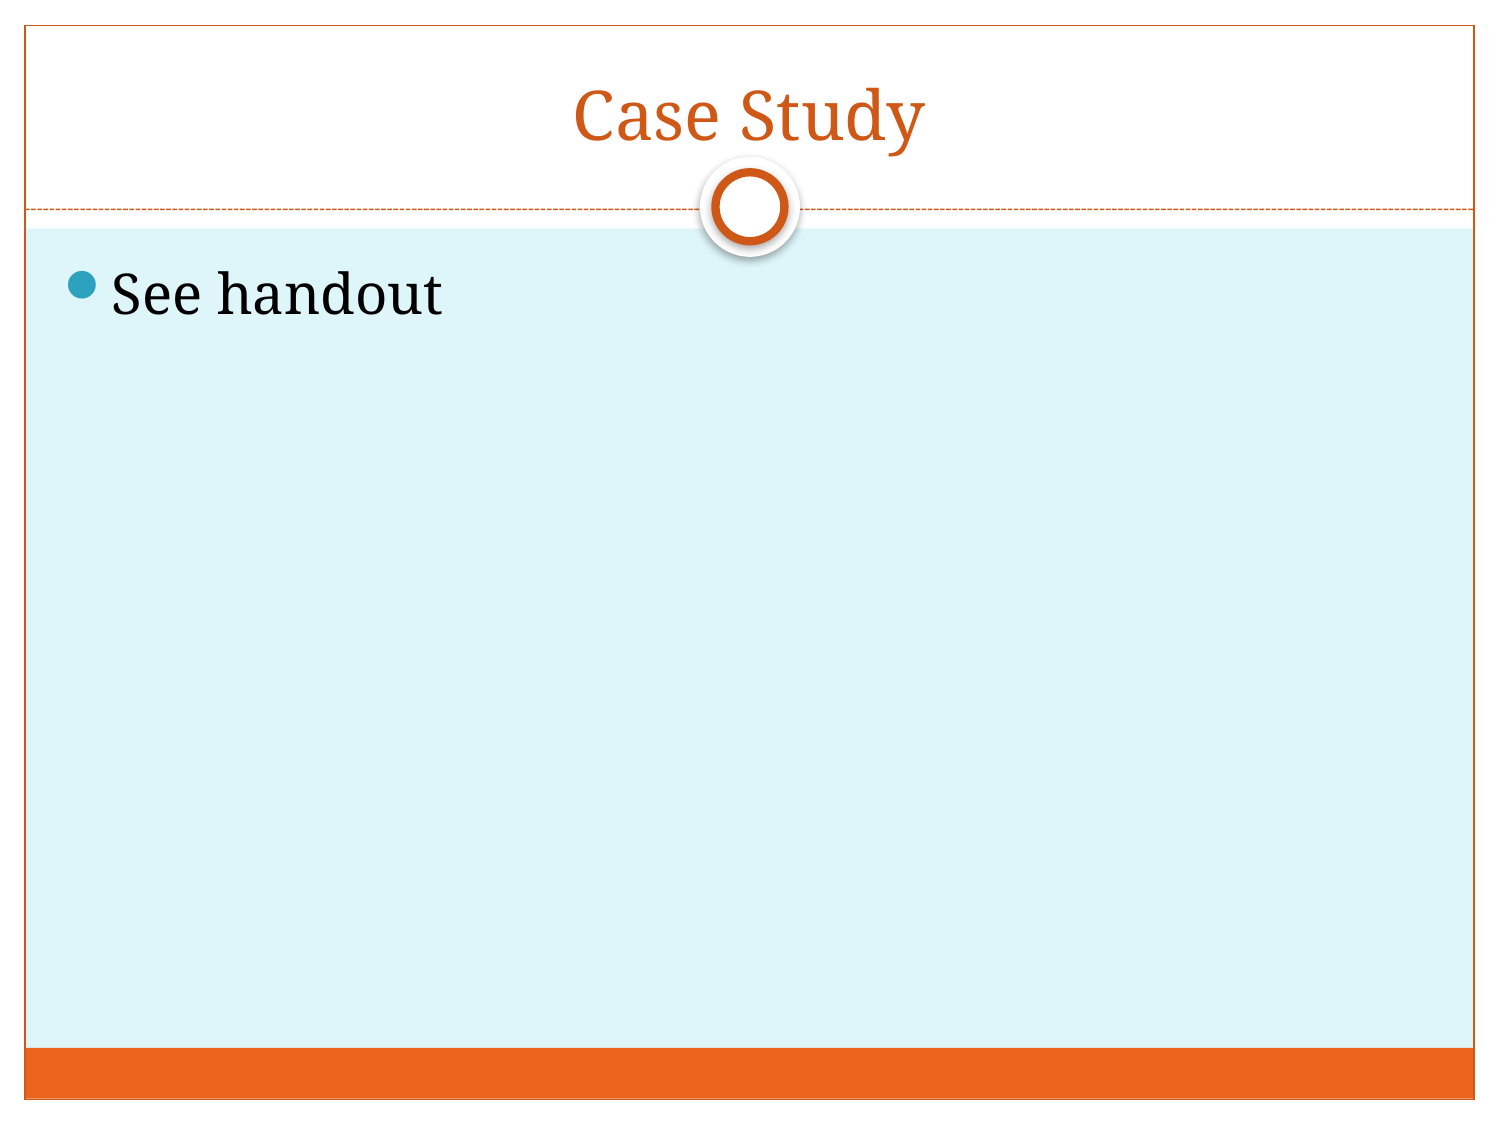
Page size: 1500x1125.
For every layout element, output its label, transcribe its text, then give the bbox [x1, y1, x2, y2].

title Case Study [49, 37, 1450, 162]
list See handout [49, 250, 1445, 1001]
